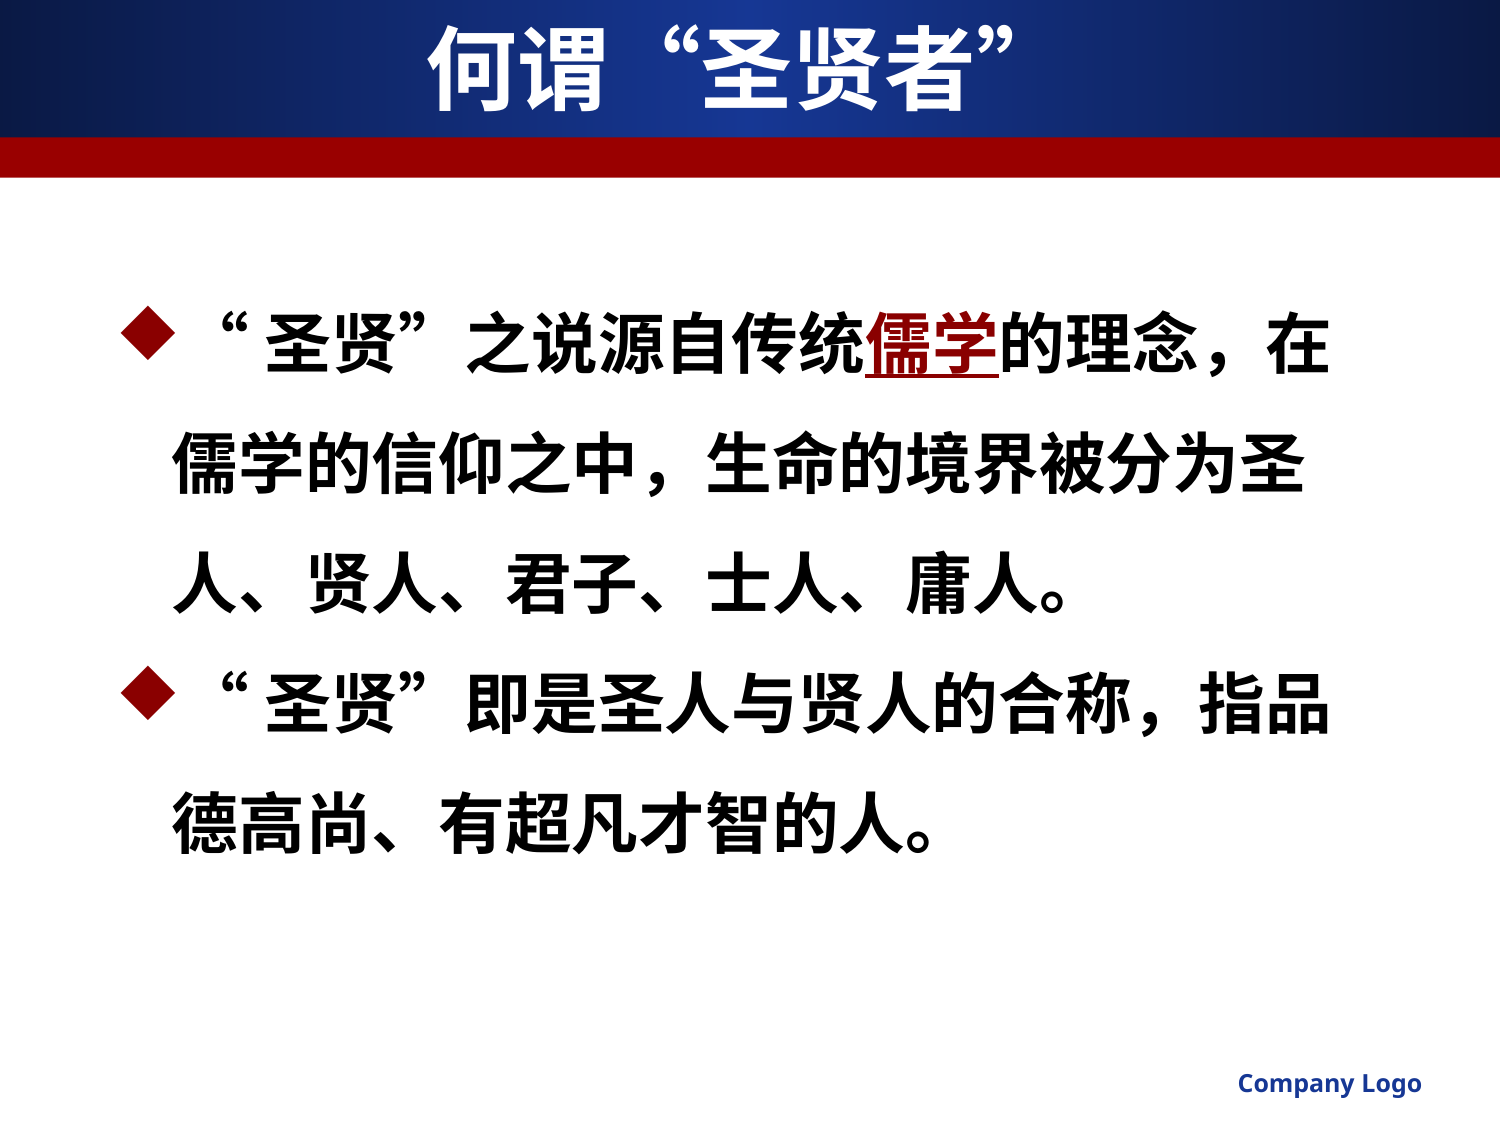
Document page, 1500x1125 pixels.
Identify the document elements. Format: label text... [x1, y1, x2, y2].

footer Company Logo [962, 1059, 1438, 1113]
title 何谓“圣贤者” [53, 30, 1441, 124]
list “圣贤”之说源自传统儒学的理念，在儒学的信仰之中，生命的境界被分为圣人、贤人、君子、士人、庸人。 “圣贤”即是圣人与贤人的合称，指品德高尚、有超凡才智的人。 [100, 184, 1384, 953]
